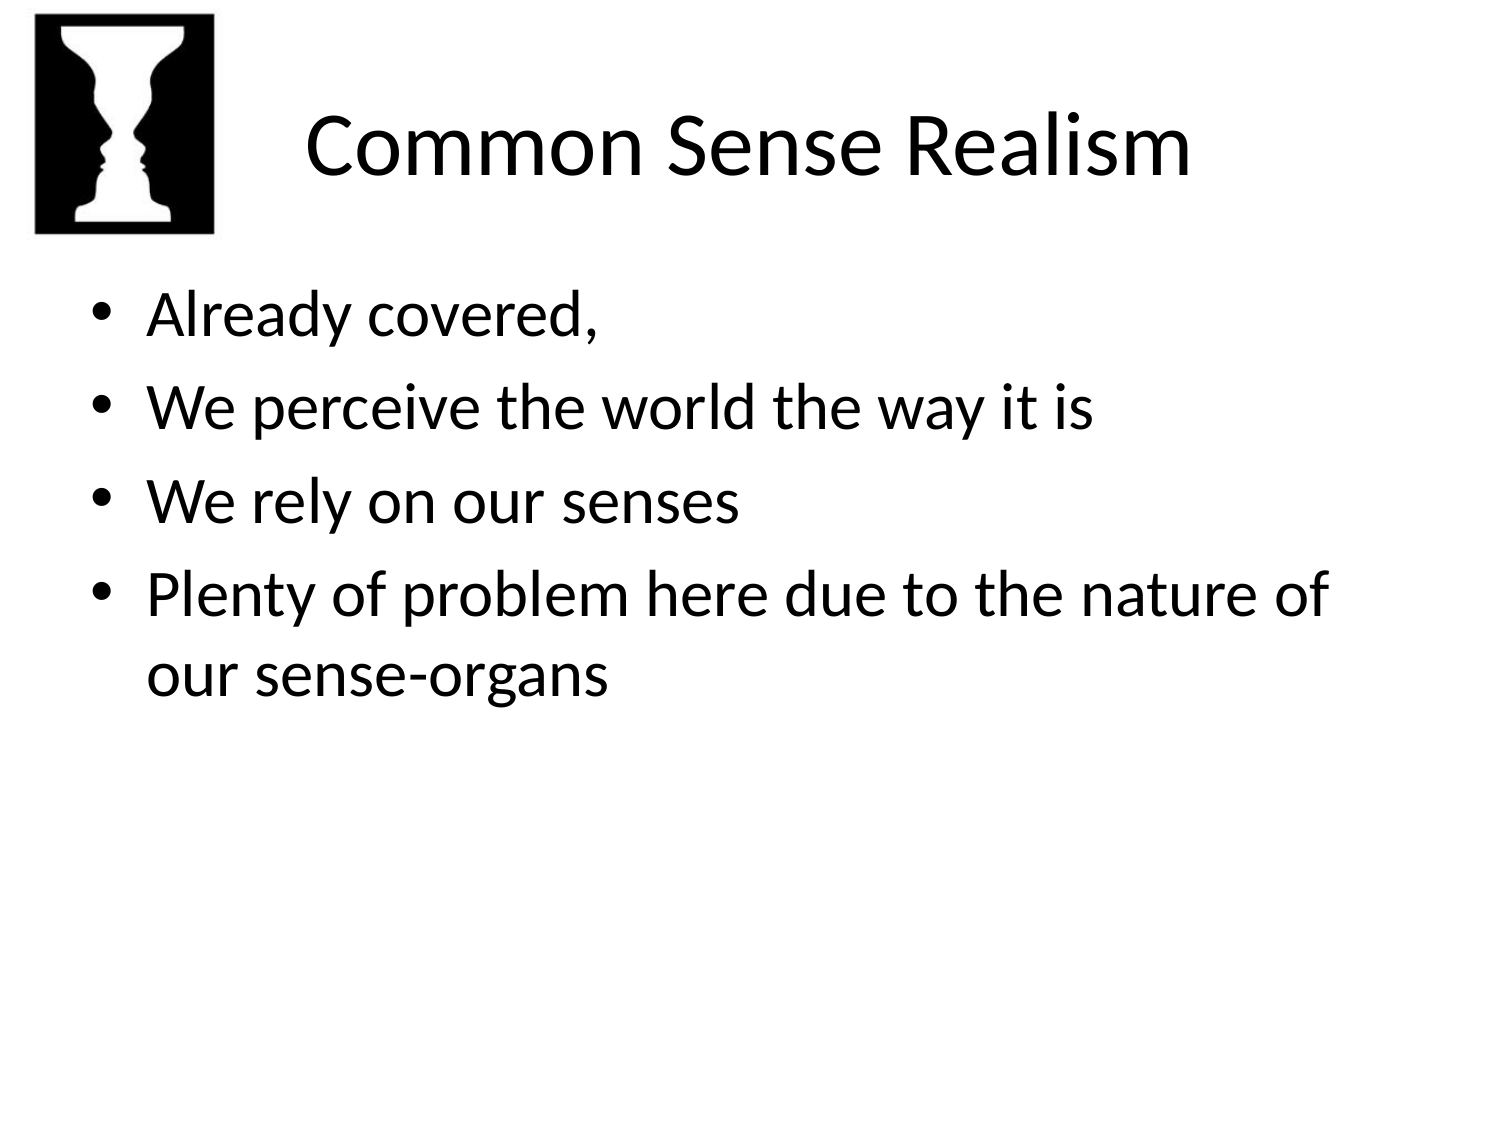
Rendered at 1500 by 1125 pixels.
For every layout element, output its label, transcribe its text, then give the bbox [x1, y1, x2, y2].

title Common Sense Realism [75, 45, 1425, 233]
list Already covered, We perceive the world the way it is We rely on our senses Plenty of problem here due to the nature of our sense-organs [75, 262, 1425, 1005]
picture [0, 0, 250, 250]
